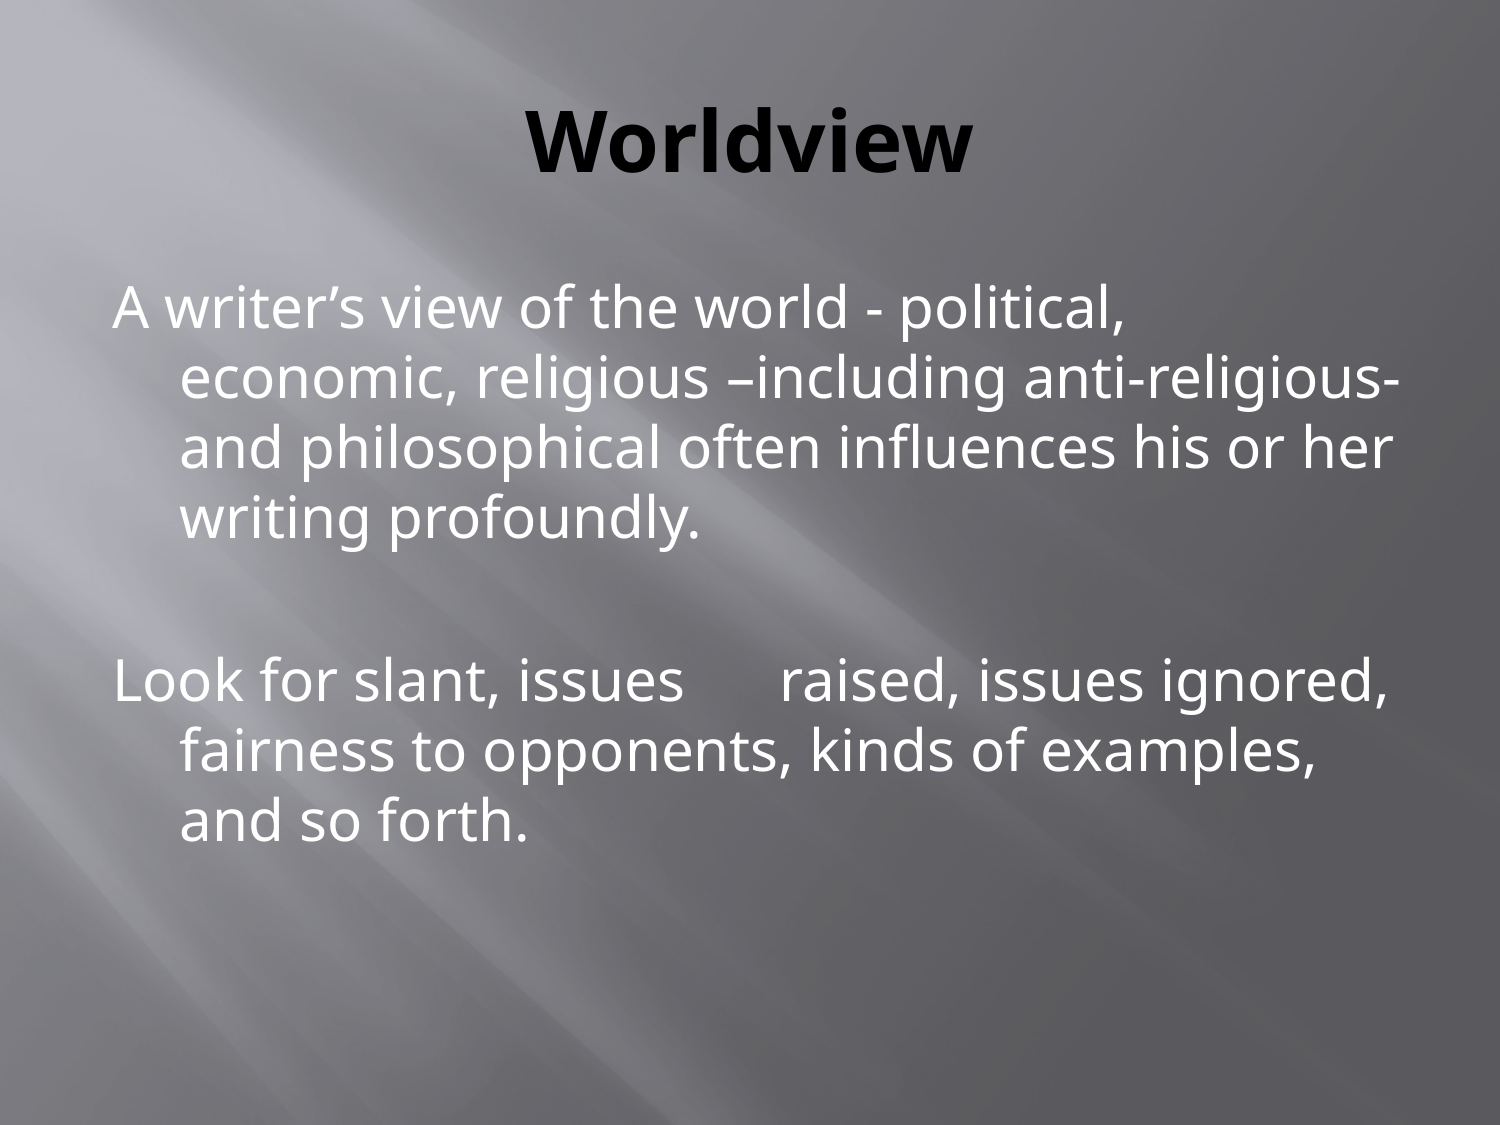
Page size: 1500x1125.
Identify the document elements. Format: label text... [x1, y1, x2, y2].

list A writer’s view of the world - political, economic, religious –including anti-religious- and philosophical often influences his or her writing profoundly. Look for slant, issues raised, issues ignored, fairness to opponents, kinds of examples, and so forth. [75, 262, 1425, 1035]
title Worldview [75, 45, 1425, 233]
